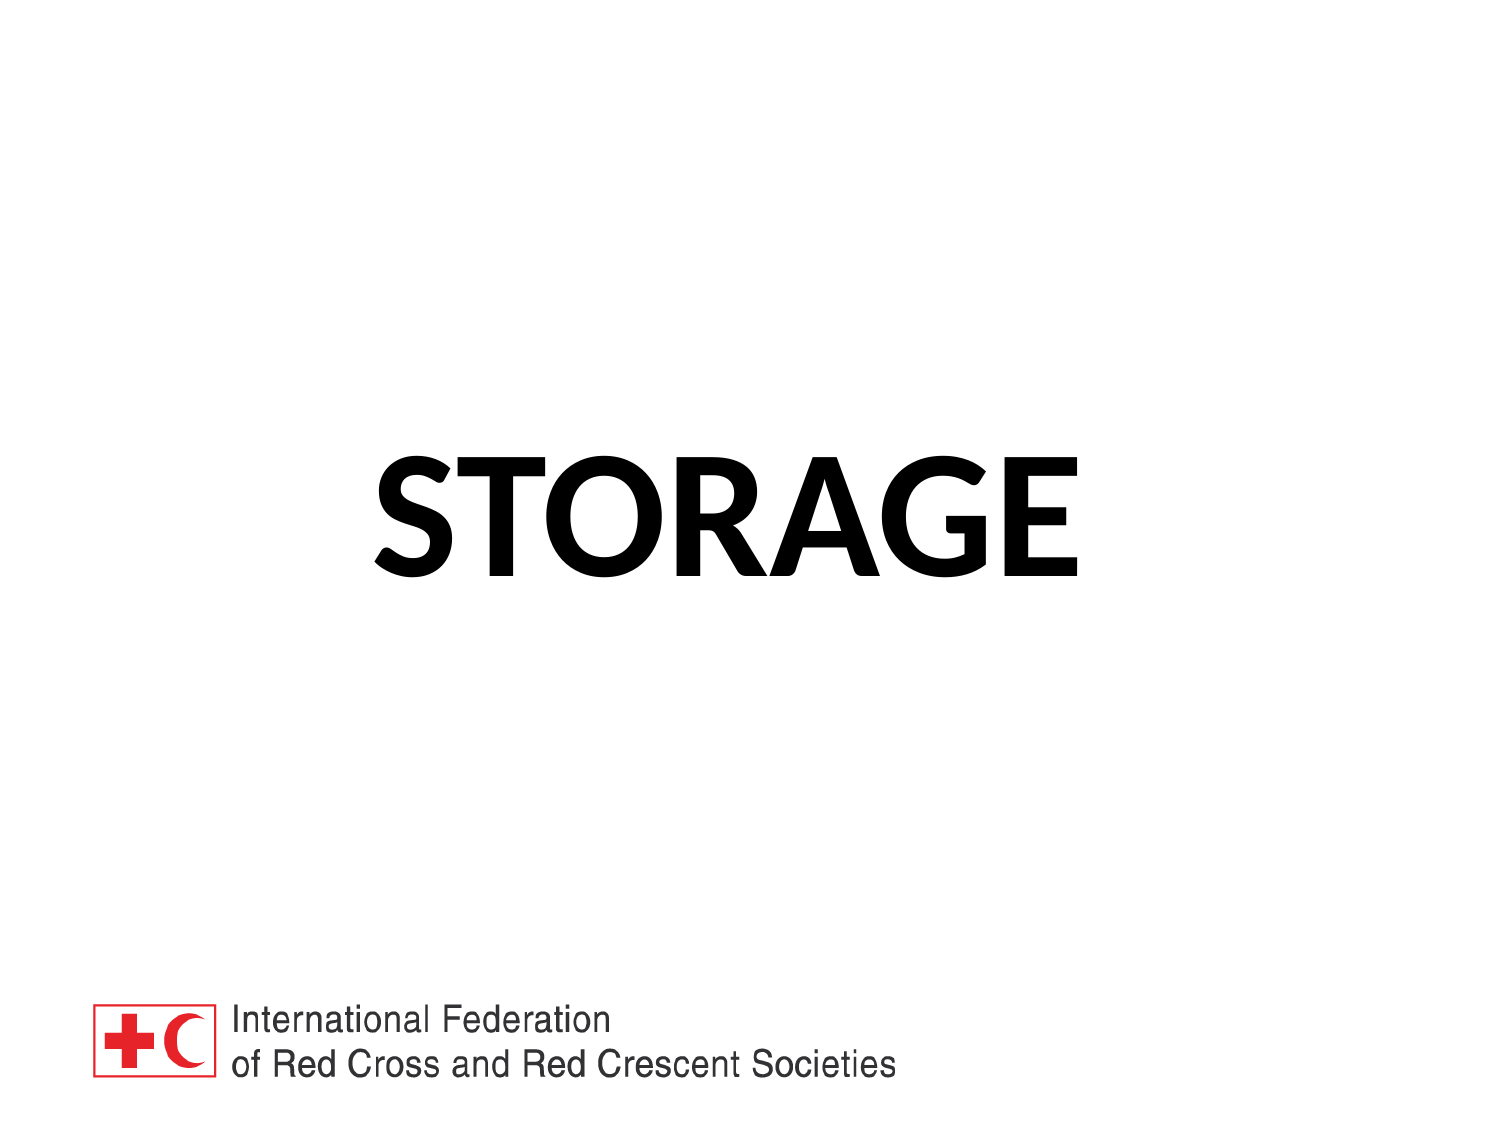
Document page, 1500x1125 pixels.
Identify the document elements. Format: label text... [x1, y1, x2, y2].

title STORAGE [53, 349, 1404, 538]
picture [88, 999, 904, 1083]
